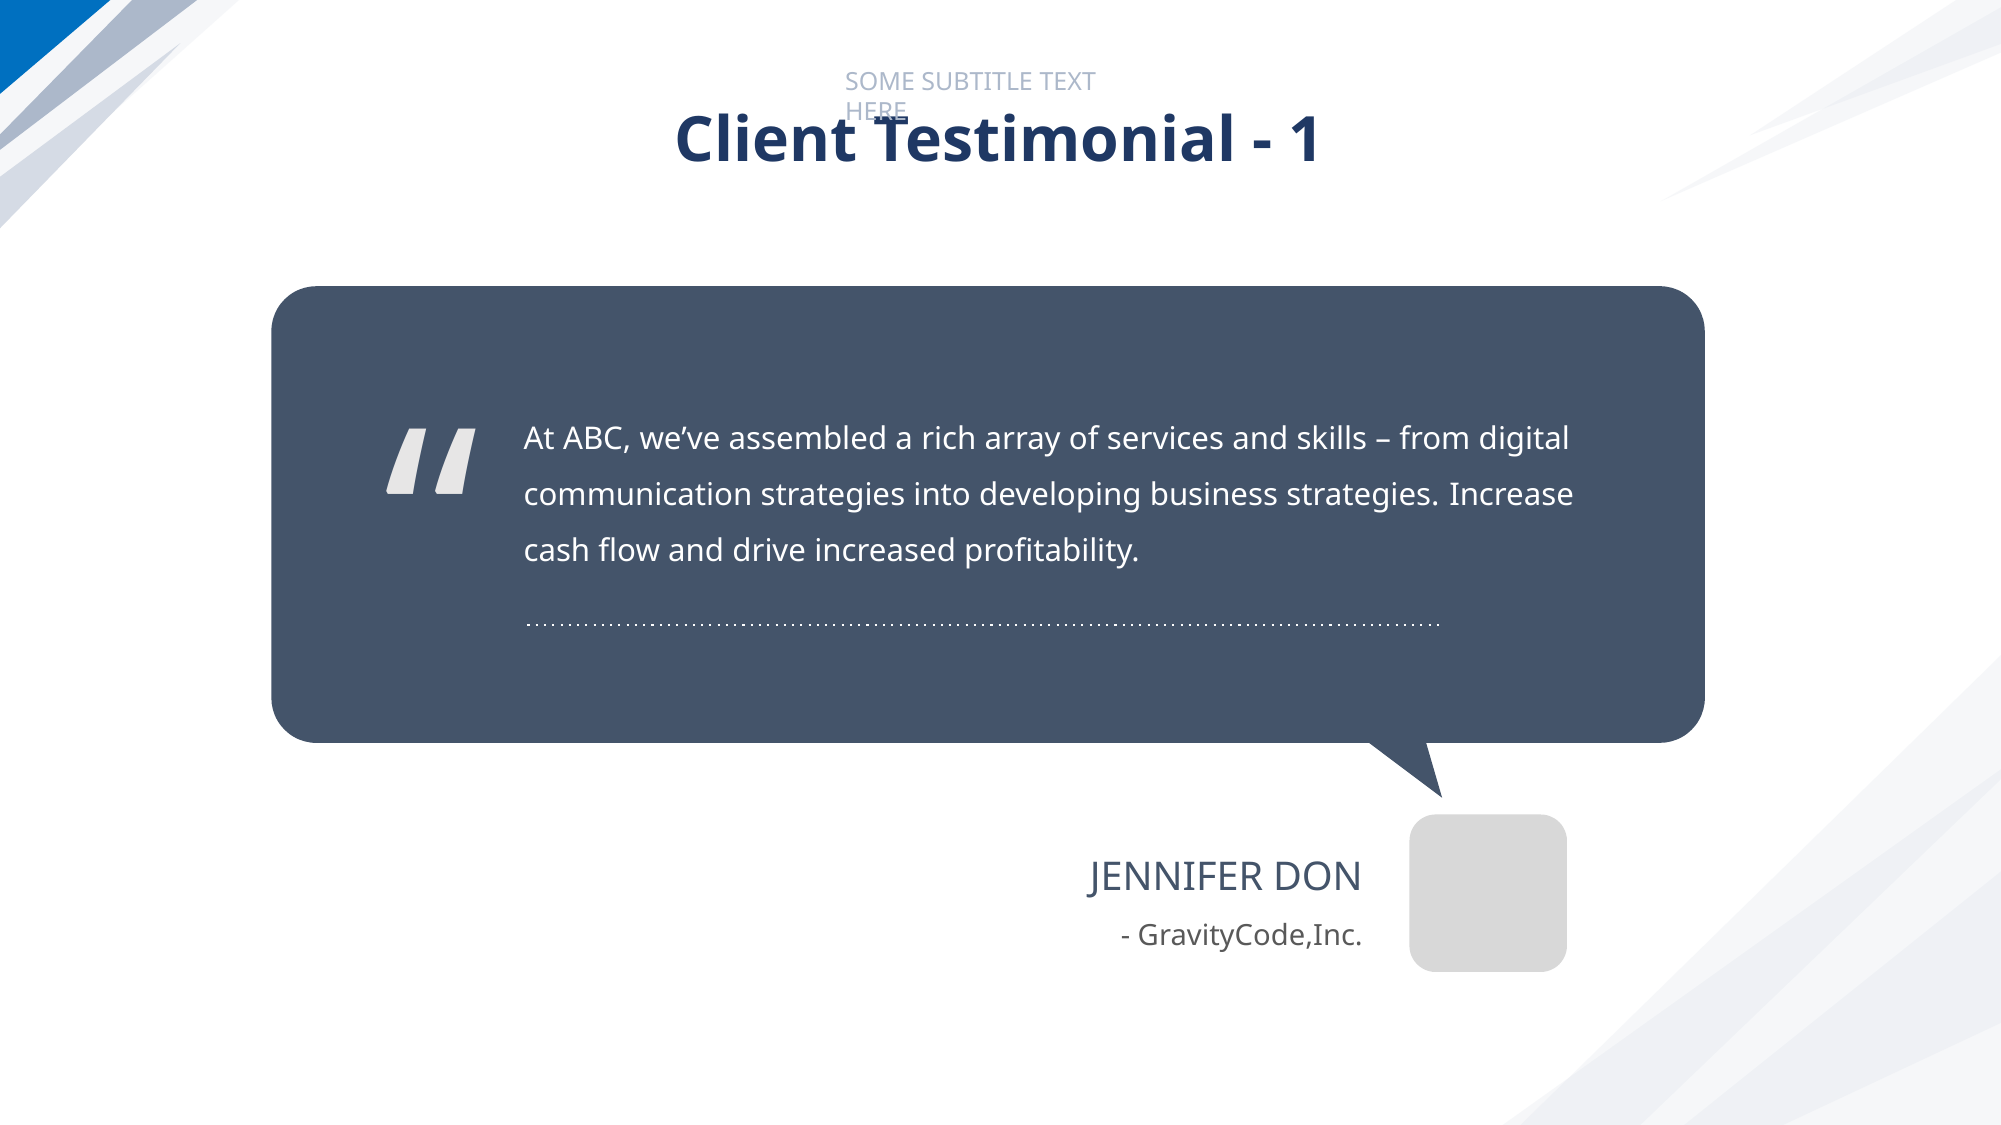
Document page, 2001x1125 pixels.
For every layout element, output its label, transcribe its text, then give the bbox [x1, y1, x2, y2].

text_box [999, 824, 1568, 973]
text_box SOME SUBTITLE TEXT HERE [830, 57, 1170, 104]
title Client Testimonial - 1 [137, 73, 1863, 210]
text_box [271, 285, 1706, 816]
